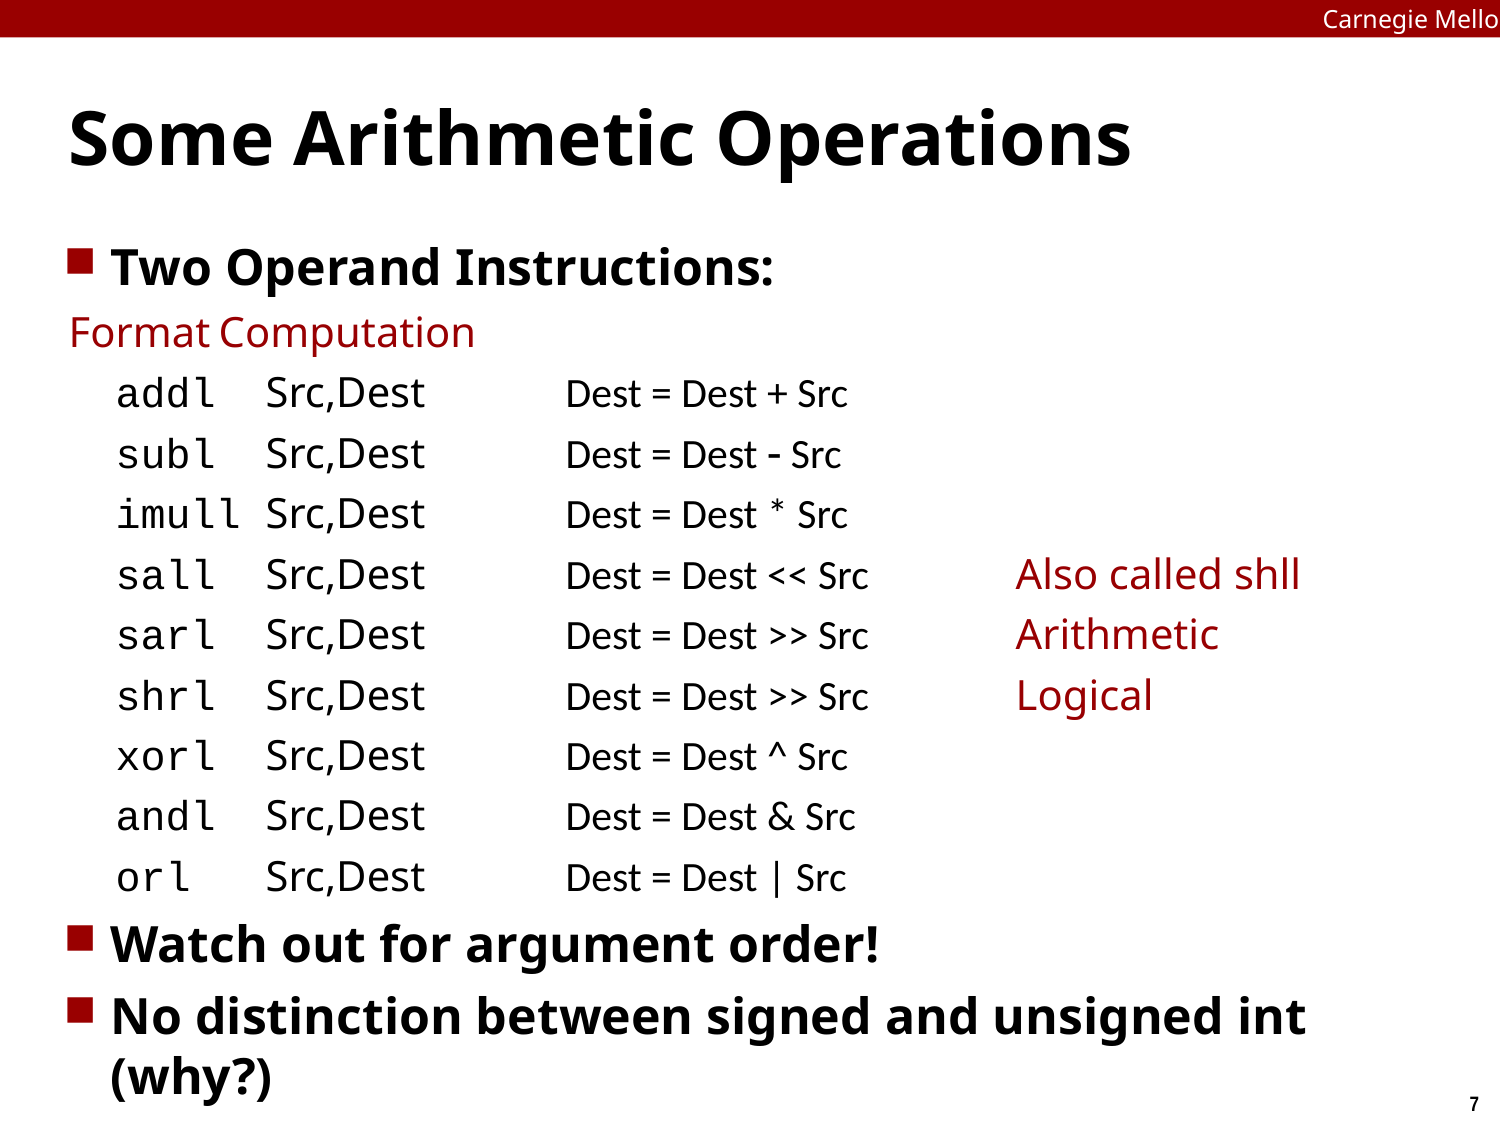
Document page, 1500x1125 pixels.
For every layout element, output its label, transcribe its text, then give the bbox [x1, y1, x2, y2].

text_box [0, 0, 1500, 38]
text_box Carnegie Mellon [1322, 3, 1500, 33]
title Some Arithmetic Operations [62, 41, 1438, 228]
list Two Operand Instructions: Format Computation addl Src,Dest Dest = Dest + Src subl Src,Dest Dest = Dest  Src imull Src,Dest Dest = Dest * Src sall Src,Dest Dest = Dest << Src Also called shll sarl Src,Dest Dest = Dest >> Src Arithmetic shrl Src,Dest Dest = Dest >> Src Logical xorl Src,Dest Dest = Dest ^ Src andl Src,Dest Dest = Dest & Src orl Src,Dest Dest = Dest | Src Watch out for argument order! No distinction between signed and unsigned int (why?) [62, 228, 1438, 1122]
